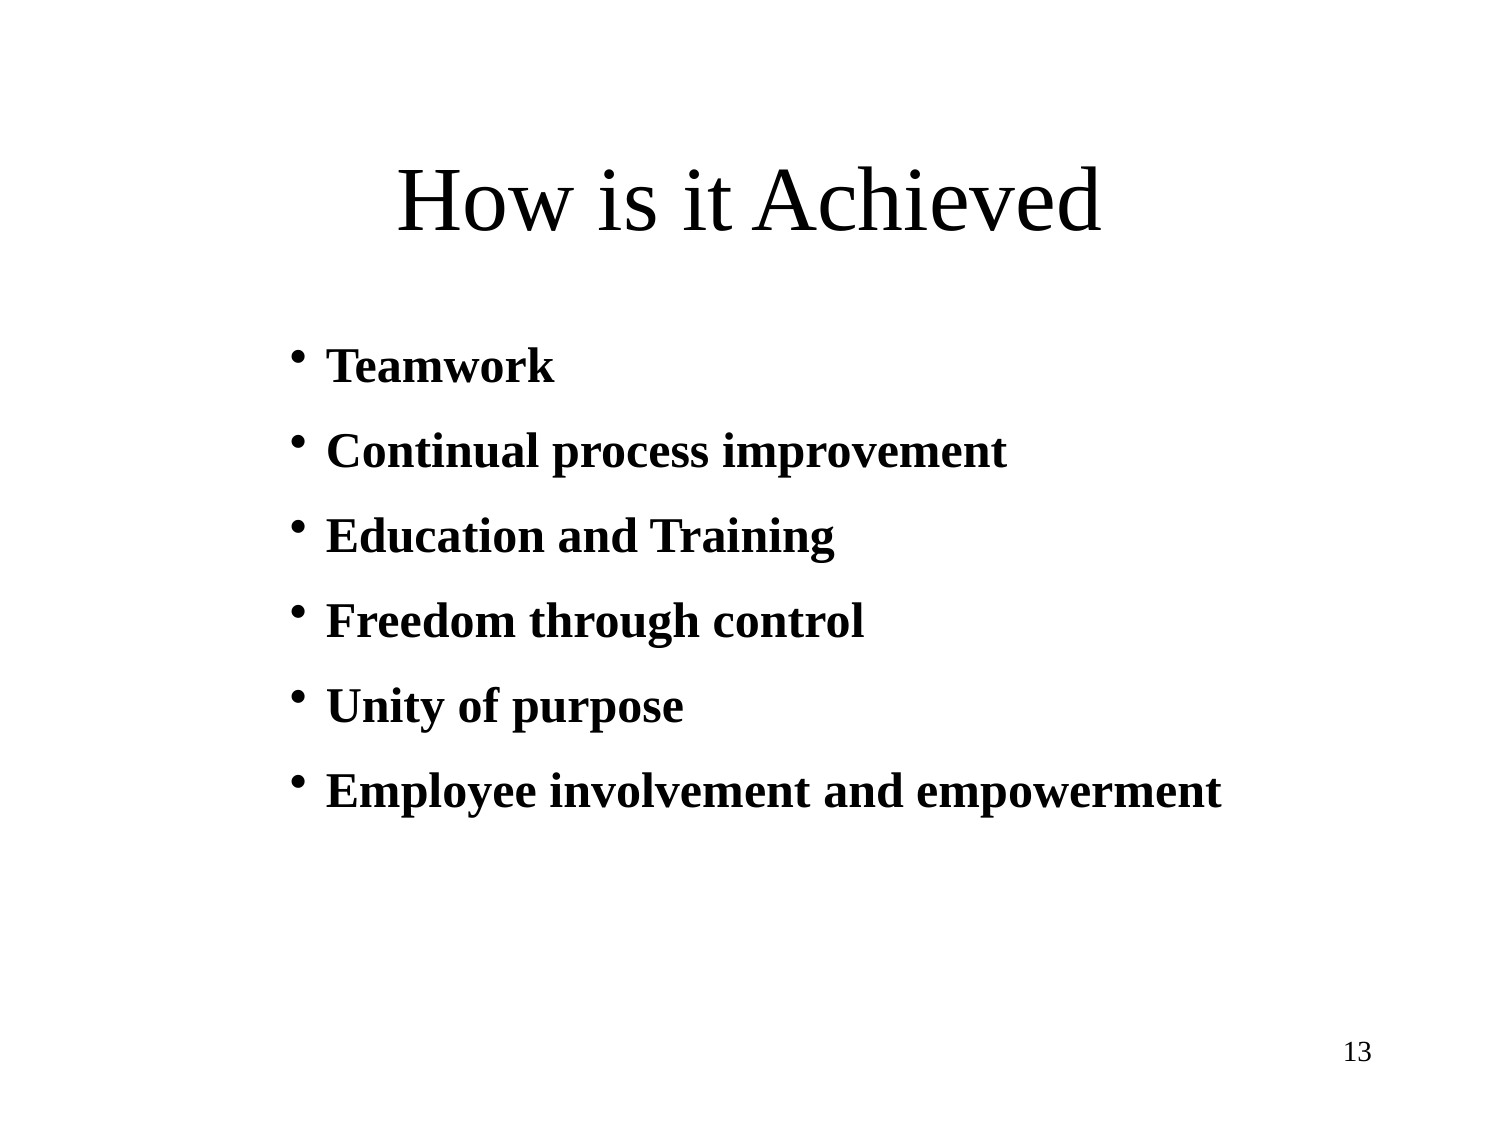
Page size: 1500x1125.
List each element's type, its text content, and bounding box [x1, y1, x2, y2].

slide_number 13 [1074, 1025, 1388, 1100]
title How is it Achieved [112, 99, 1388, 288]
text_box Teamwork Continual process improvement Education and Training Freedom through control Unity of purpose Employee involvement and empowerment [199, 324, 1325, 910]
